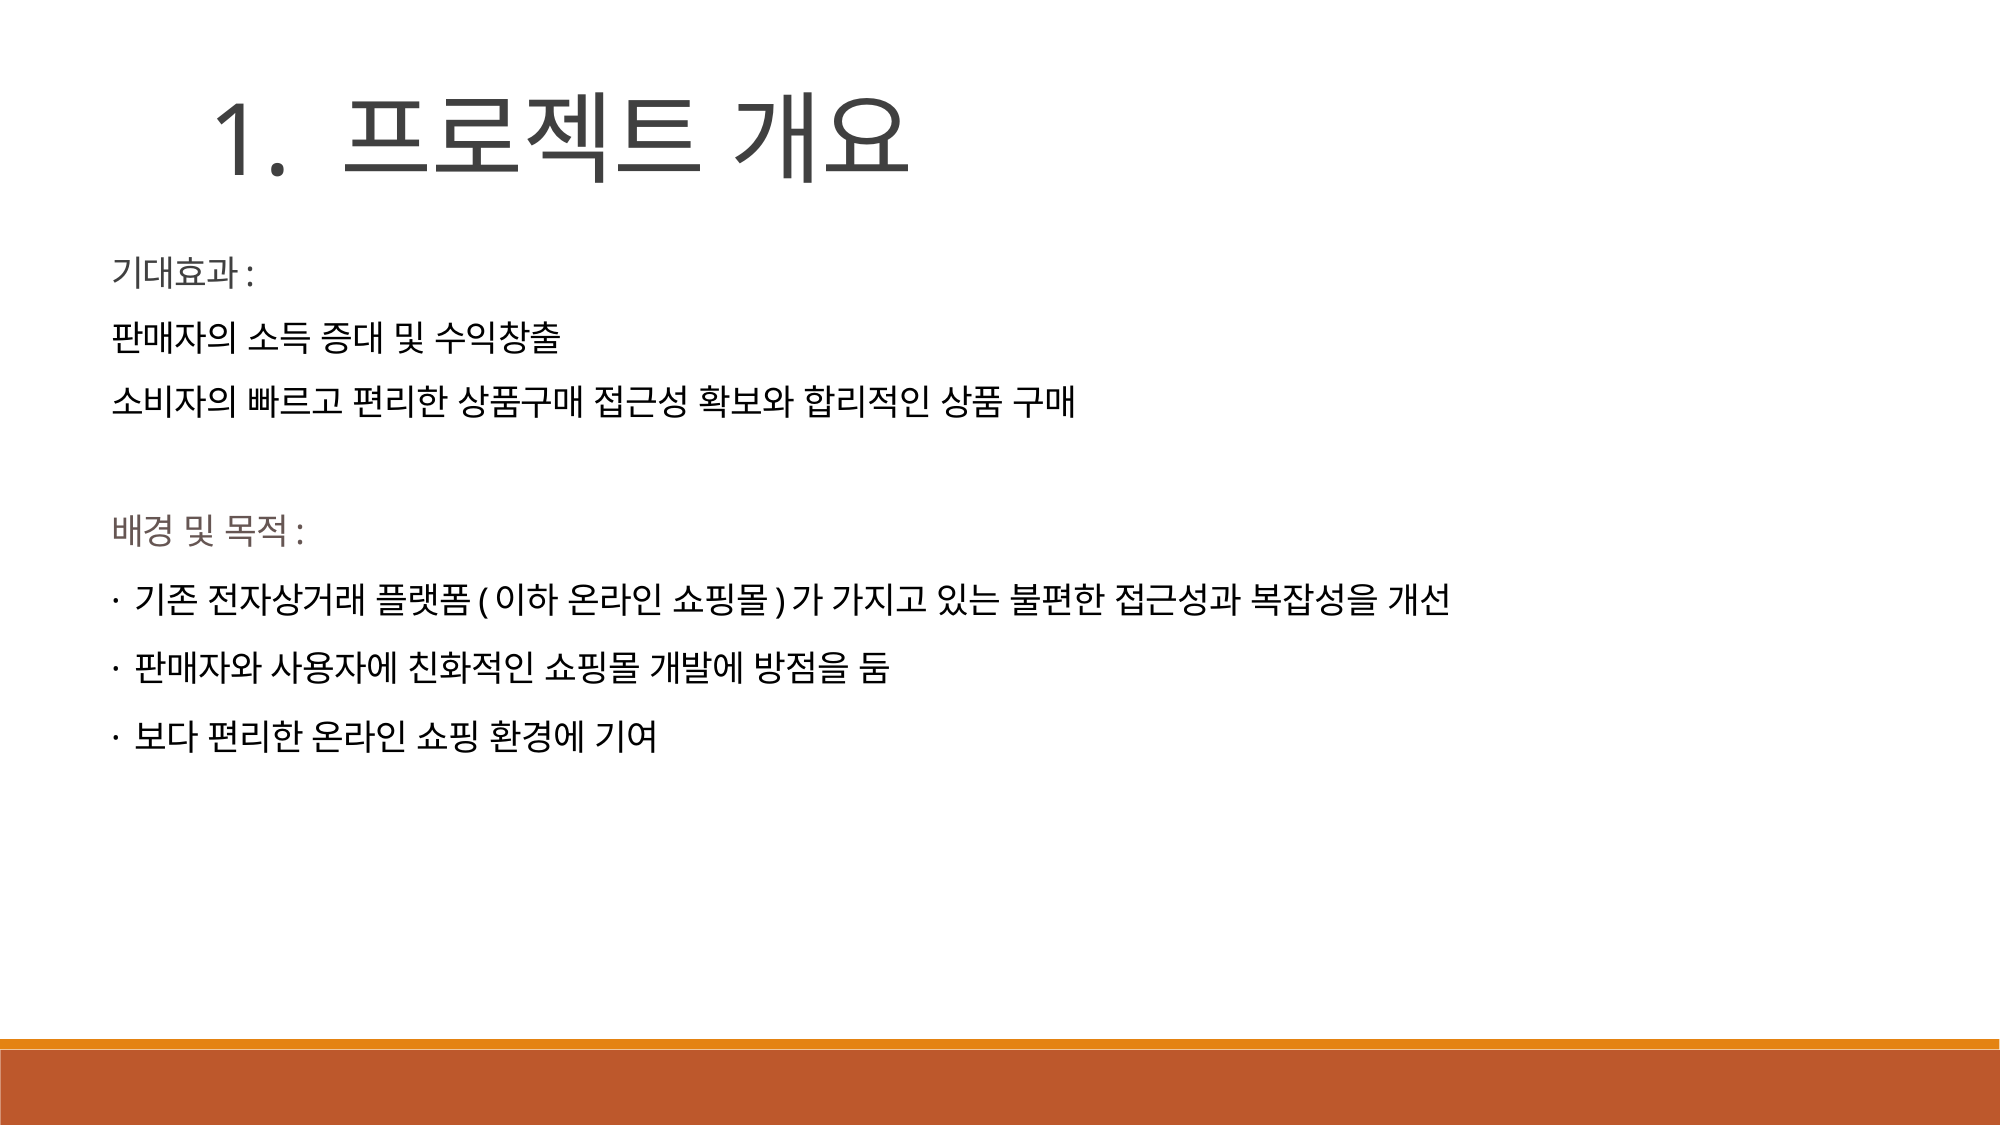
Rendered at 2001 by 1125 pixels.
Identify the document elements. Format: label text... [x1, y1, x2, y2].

title 1. 프로젝트 개요 [193, 49, 1844, 204]
text_box 기대효과: 판매자의 소득 증대 및 수익창출 소비자의 빠르고 편리한 상품구매 접근성 확보와 합리적인 상품 구매 배경 및 목적: · 기존 전자상거래 플랫폼(이하 온라인 쇼핑몰)가 가지고 있는 불편한 접근성과 복잡성을 개선 · 판매자와 사용자에 친화적인 쇼핑몰 개발에 방점을 둠 · 보다 편리한 온라인 쇼핑 환경에 기여 [96, 216, 1747, 890]
